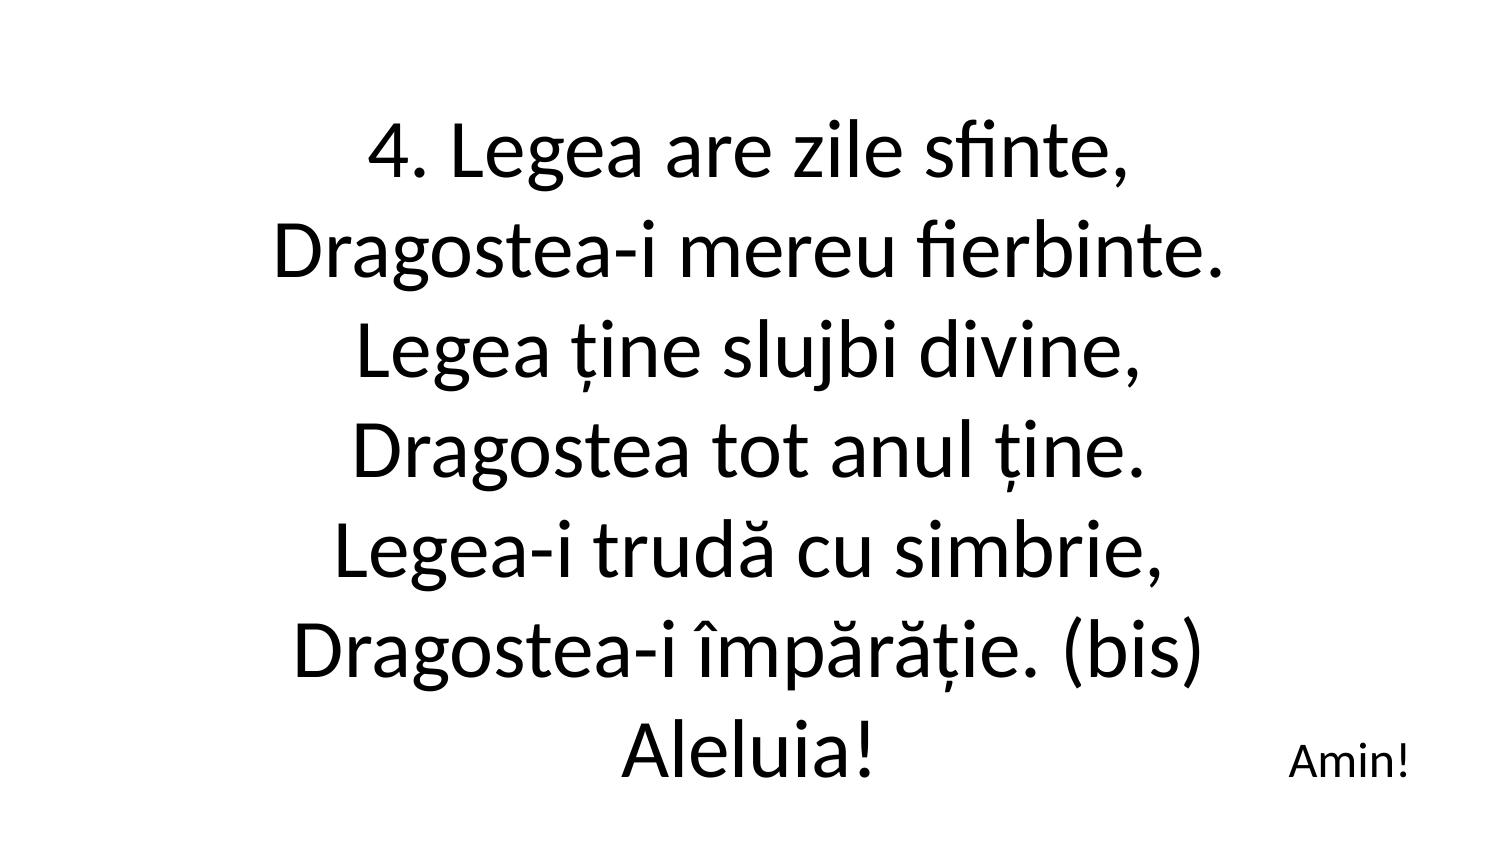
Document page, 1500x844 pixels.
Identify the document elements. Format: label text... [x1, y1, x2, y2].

text_box Amin! [1273, 674, 1427, 795]
text_box 4. Legea are zile sfinte, Dragostea-i mereu fierbinte. Legea ține slujbi divine, Dragostea tot anul ține. Legea-i trudă cu simbrie, Dragostea-i împărăție. (bis) Aleluia! [257, 42, 1242, 802]
